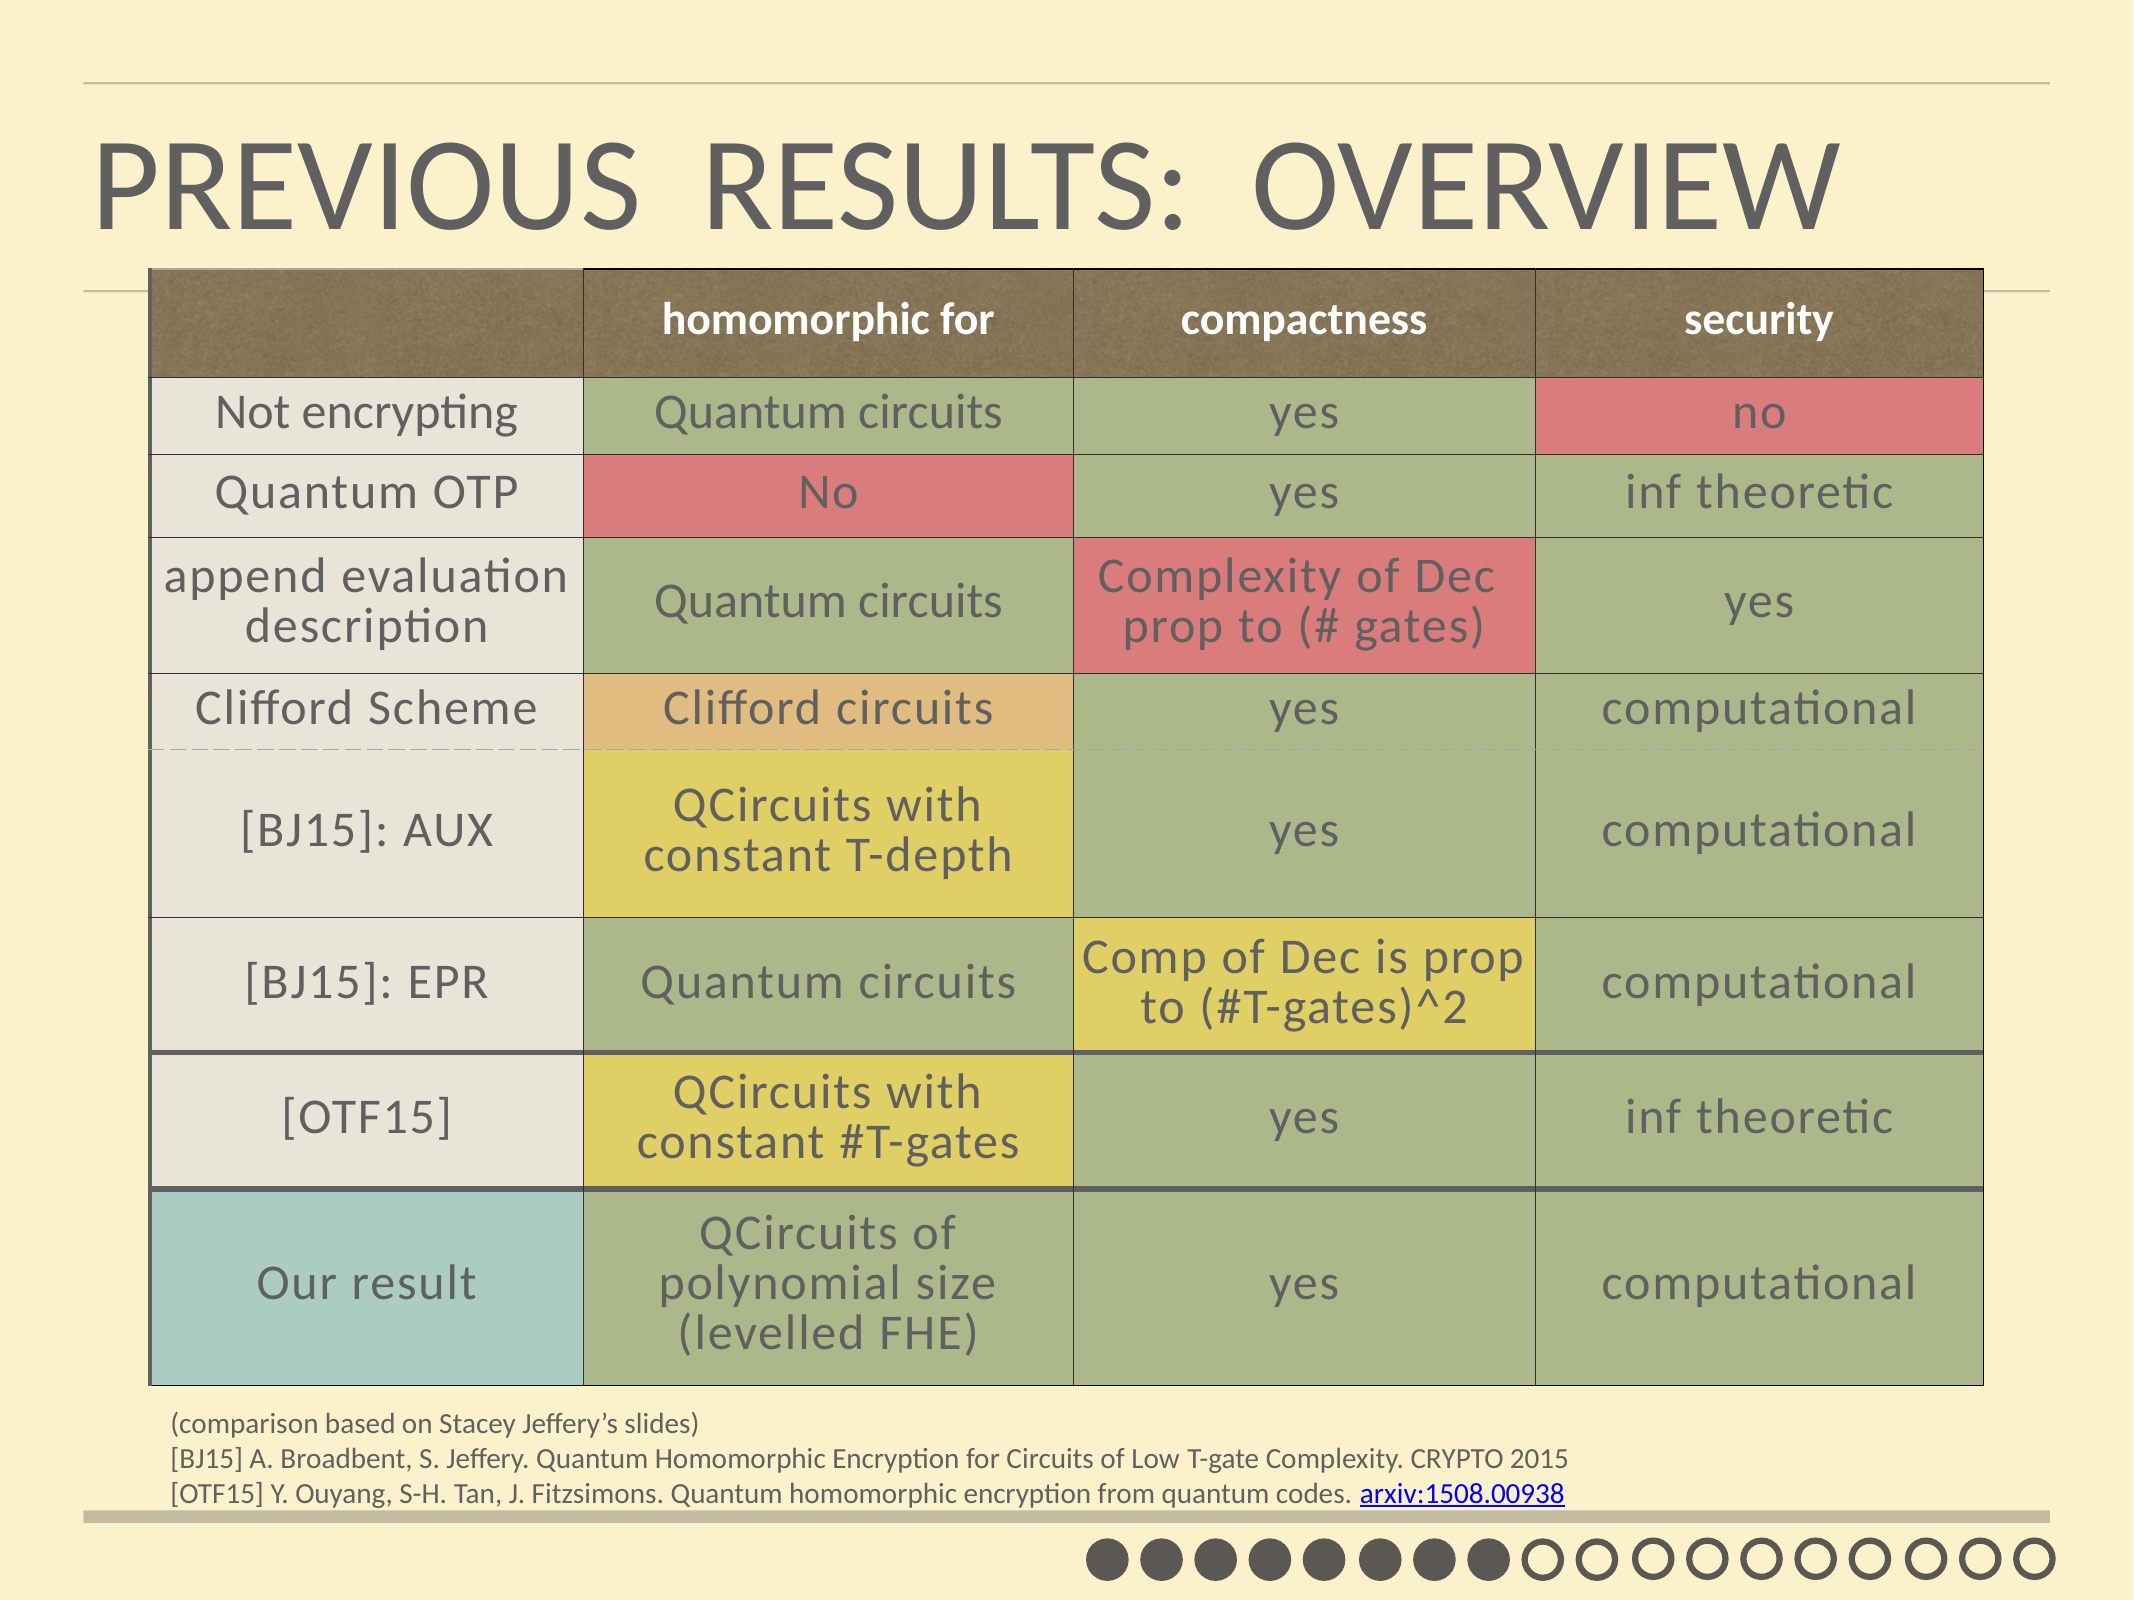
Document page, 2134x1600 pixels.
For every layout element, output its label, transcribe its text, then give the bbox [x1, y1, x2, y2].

text_box [1251, 1541, 1289, 1578]
text_box [1089, 1541, 1126, 1578]
table_cell Quantum circuits [584, 918, 1073, 1050]
text_box [1416, 1541, 1453, 1578]
text_box [1143, 1541, 1180, 1578]
text_box [1197, 1541, 1234, 1578]
table_cell No [584, 455, 1073, 537]
table_header computational [1536, 750, 1983, 917]
table_header [BJ15]: AUX [152, 750, 583, 917]
table_header compactness [1074, 270, 1535, 377]
text_box [1689, 1540, 1726, 1577]
table_cell Quantum circuits [584, 378, 1073, 454]
text_box (comparison based on Stacey Jeffery’s slides) [BJ15] A. Broadbent, S. Jeffery. Quantum Homomorphic Encryption for Circuits of Low T-gate Complexity. CRYPTO 2015 [OTF15] Y. Ouyang, S-H. Tan, J. Fitzsimons. Quantum homomorphic encryption from quantum codes. arxiv:1508.00938 [162, 1396, 1578, 1518]
text_box [2016, 1540, 2053, 1577]
text_box [1470, 1541, 1507, 1578]
table_cell Clifford Scheme [152, 674, 583, 750]
text_box [1851, 1540, 1889, 1577]
title Previous results: overview [82, 80, 2051, 292]
table_cell inf theoretic [1536, 455, 1983, 537]
table_header Our result [152, 1192, 583, 1385]
text_box [1524, 1541, 1561, 1578]
table_header QCircuits with constant T-depth [584, 750, 1073, 917]
table_cell Complexity of Dec prop to (# gates) [1074, 538, 1535, 673]
table_cell no [1536, 378, 1983, 454]
table_cell Clifford circuits [584, 674, 1073, 750]
text_box [1907, 1540, 1945, 1577]
text_box [1305, 1541, 1343, 1578]
table_cell Quantum OTP [152, 455, 583, 537]
text_box [1962, 1540, 1999, 1577]
table_cell Comp of Dec is prop to (#T-gates)^2 [1074, 918, 1535, 1050]
table_header yes [1074, 1192, 1535, 1385]
table_cell yes [1074, 378, 1535, 454]
text_box [1743, 1540, 1780, 1577]
text_box [1797, 1540, 1834, 1577]
text_box [1362, 1541, 1399, 1578]
text_box [1635, 1540, 1672, 1577]
table_header [OTF15] [152, 1055, 583, 1186]
table_header [152, 270, 583, 377]
table_cell yes [1074, 674, 1535, 750]
table_cell computational [1536, 918, 1983, 1050]
table_cell Not encrypting [152, 378, 583, 454]
table_cell [BJ15]: EPR [152, 918, 583, 1050]
table_cell computational [1536, 674, 1983, 750]
table_header yes [1074, 1055, 1535, 1186]
table_header security [1536, 270, 1983, 377]
table_header QCircuits of polynomial size (levelled FHE) [584, 1192, 1073, 1385]
table_header inf theoretic [1536, 1055, 1983, 1186]
text_box [1578, 1541, 1616, 1578]
table_cell Quantum circuits [584, 538, 1073, 673]
table_header QCircuits with constant #T-gates [584, 1055, 1073, 1186]
table_cell yes [1074, 455, 1535, 537]
table_cell append evaluation description [152, 538, 583, 673]
table_header computational [1536, 1192, 1983, 1385]
table_header homomorphic for [584, 270, 1073, 377]
table_cell yes [1536, 538, 1983, 673]
table_header yes [1074, 750, 1535, 917]
